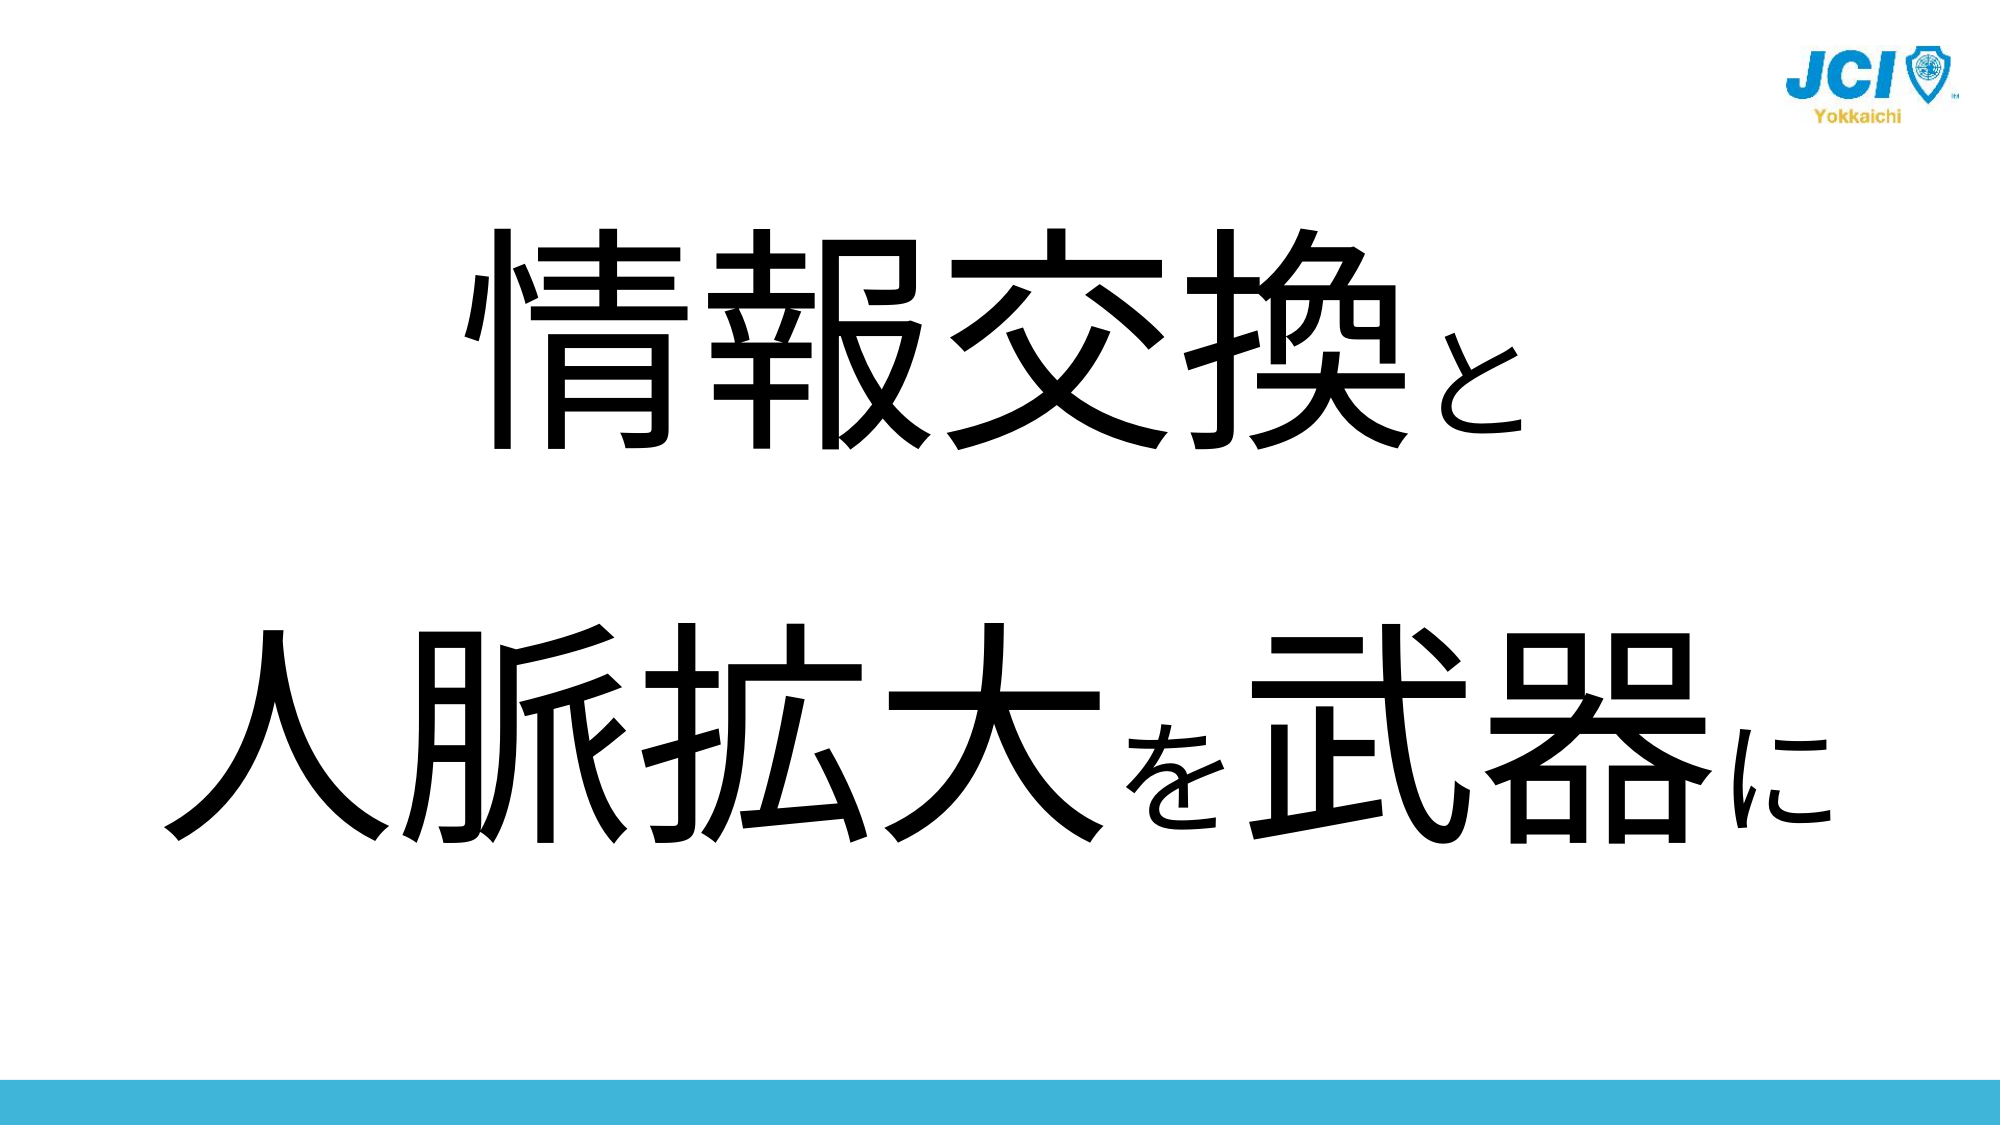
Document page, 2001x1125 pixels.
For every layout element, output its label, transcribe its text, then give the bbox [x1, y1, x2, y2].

picture [1906, 45, 1961, 124]
text_box 情報交換と 人脈拡大を武器に [93, 32, 1906, 1067]
